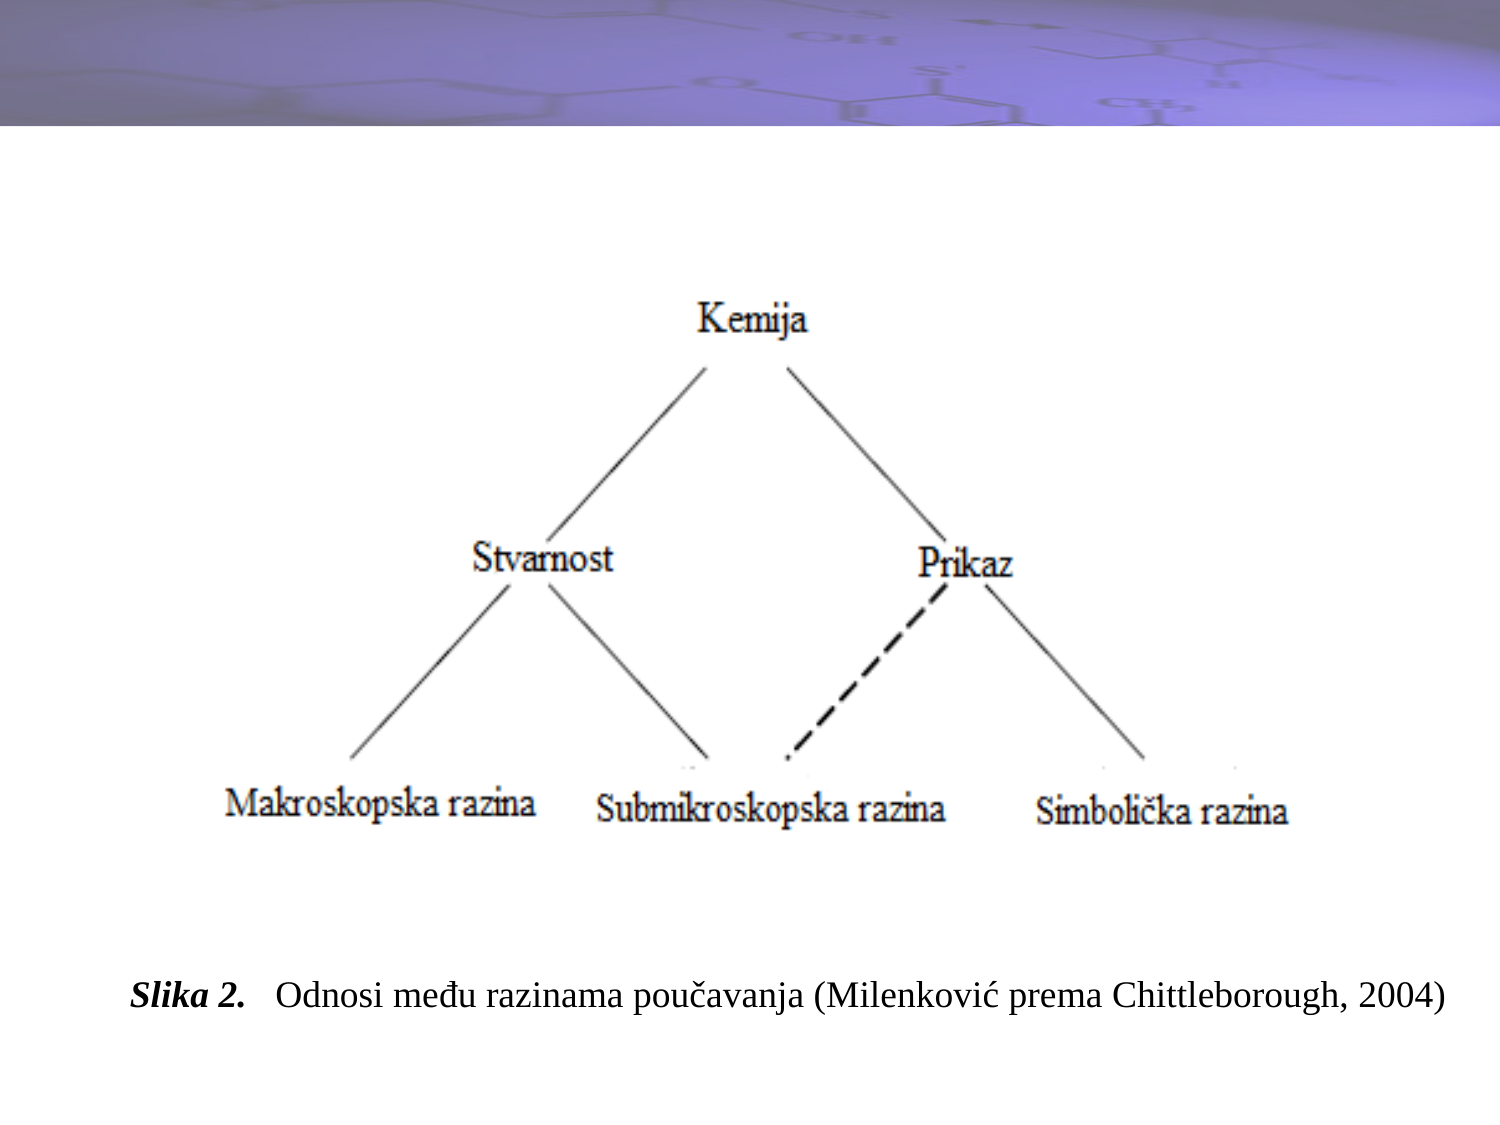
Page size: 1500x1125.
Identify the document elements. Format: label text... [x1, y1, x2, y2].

picture [194, 278, 1329, 880]
text_box Slika 2. Odnosi među razinama poučavanja (Milenković prema Chittleborough, 2004) [41, 940, 1483, 1023]
